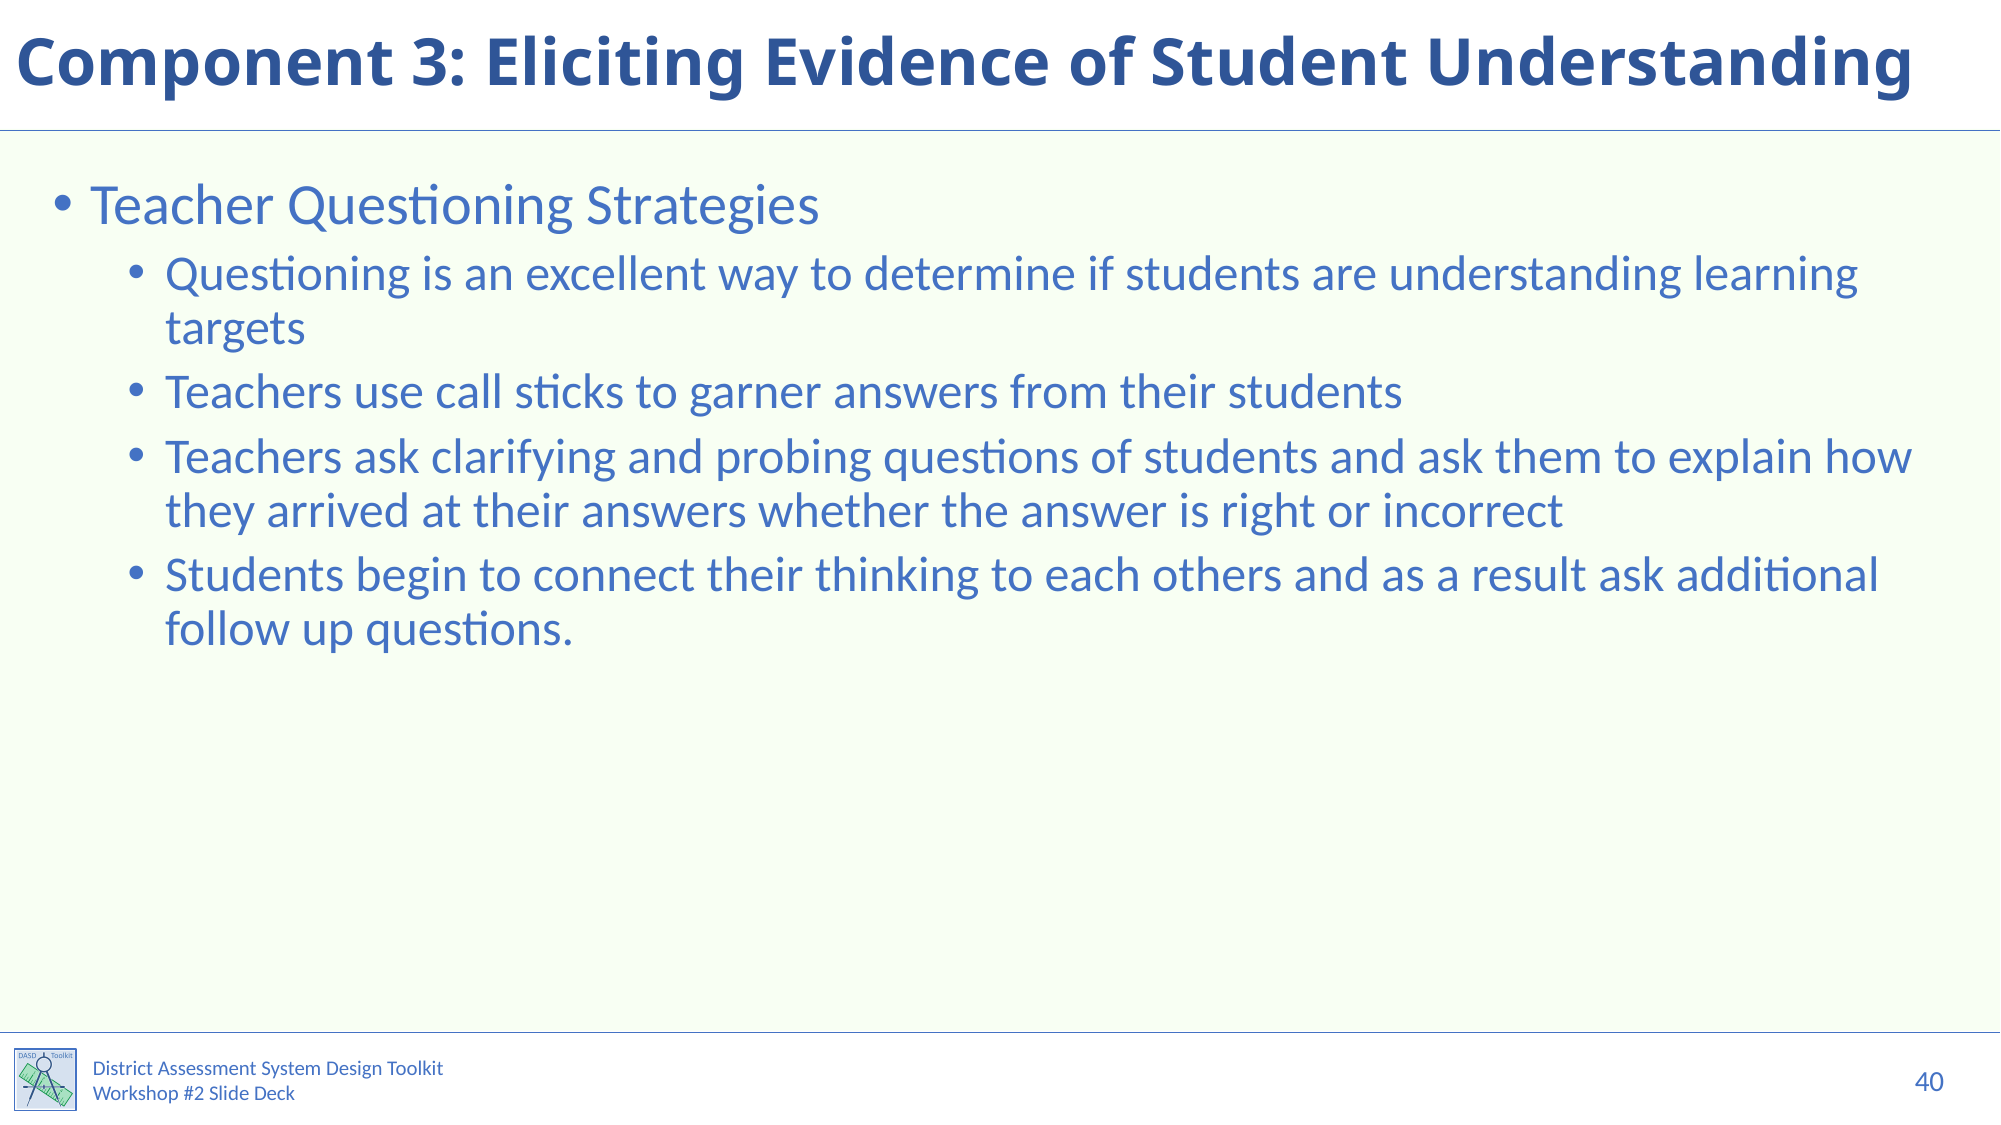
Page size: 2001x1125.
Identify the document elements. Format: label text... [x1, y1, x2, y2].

title Component 3: Eliciting Evidence of Student Understanding [0, 0, 2000, 129]
picture [15, 1050, 75, 1110]
list Teacher Questioning Strategies Questioning is an excellent way to determine if students are understanding learning targets Teachers use call sticks to garner answers from their students Teachers ask clarifying and probing questions of students and ask them to explain how they arrived at their answers whether the answer is right or incorrect Students begin to connect their thinking to each others and as a result ask additional follow up questions. [37, 166, 1962, 1002]
